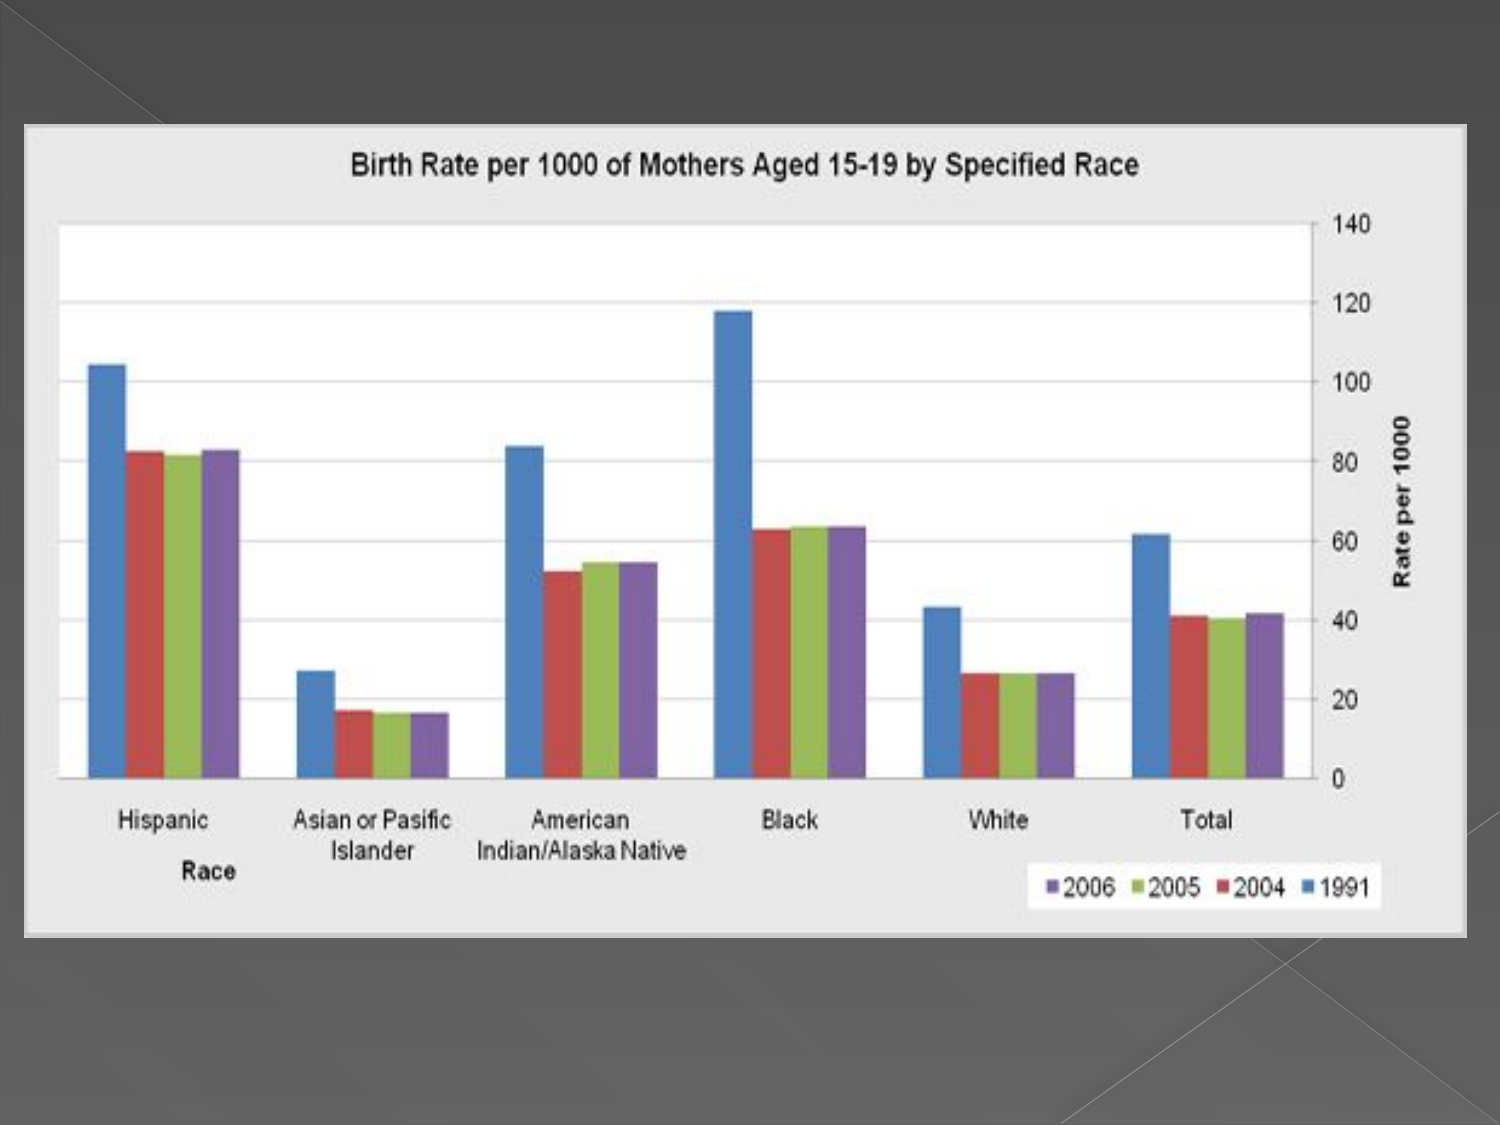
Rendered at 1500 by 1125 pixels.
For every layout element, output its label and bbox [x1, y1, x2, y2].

picture [24, 124, 1467, 938]
